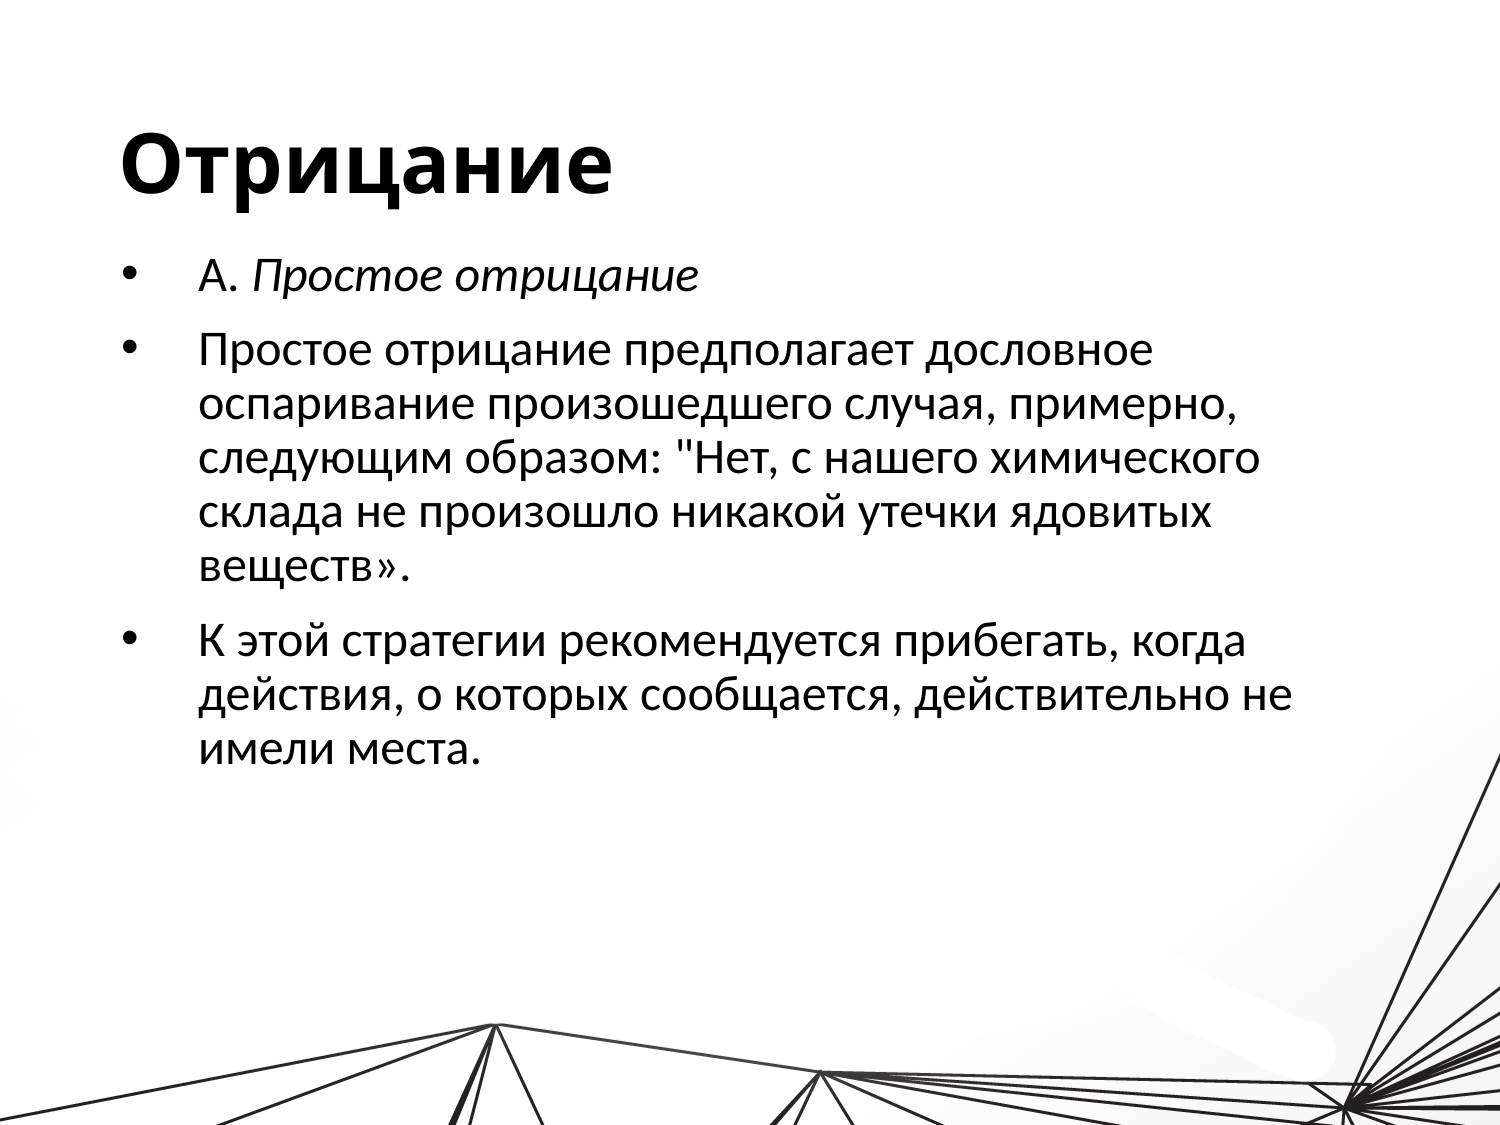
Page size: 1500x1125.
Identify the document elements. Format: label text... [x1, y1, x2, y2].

list А. Простое отрицание Простое отрицание предполагает дословное оспаривание произошедшего случая, примерно, следующим образом: "Нет, с нашего химического склада не произошло никакой утечки ядовитых веществ». К этой стратегии рекомендуется прибегать, когда действия, о которых сообщается, действительно не имели места. [105, 240, 1398, 1014]
picture [0, 0, 1500, 1125]
title Отрицание [102, 0, 1398, 220]
